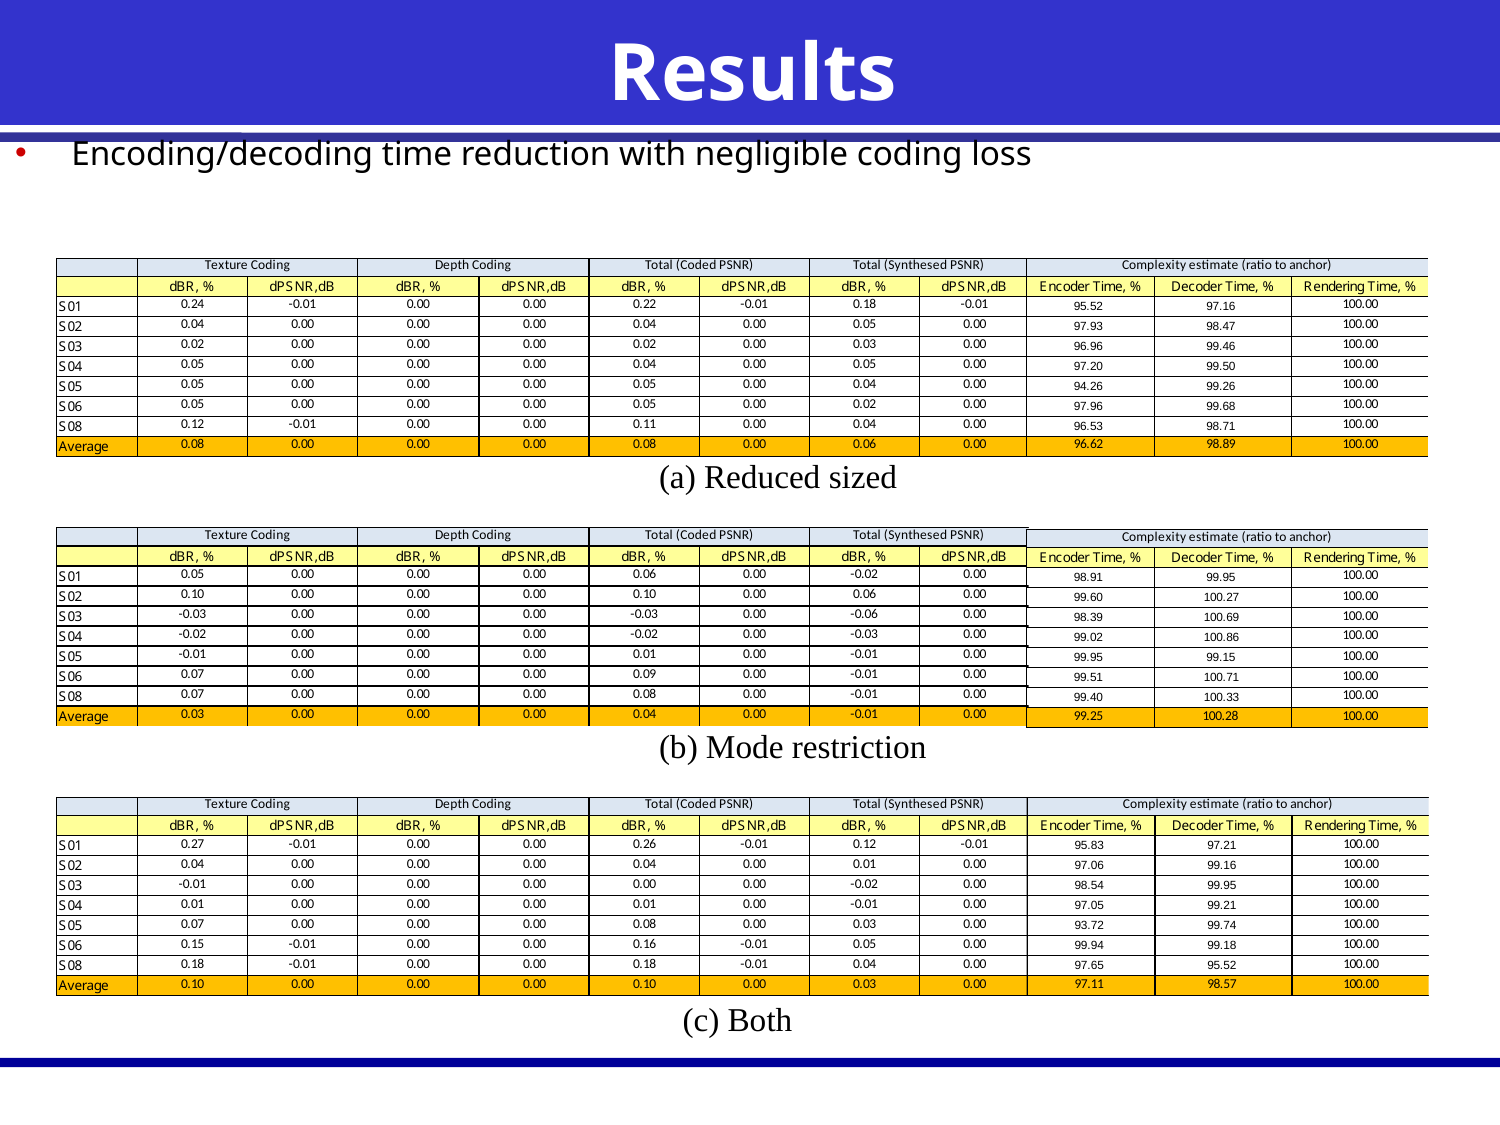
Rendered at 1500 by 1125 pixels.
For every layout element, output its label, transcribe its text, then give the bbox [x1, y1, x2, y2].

text_box (c) Both [667, 1005, 985, 1046]
title Results [46, 12, 1460, 125]
picture [55, 796, 1430, 997]
picture [55, 257, 1430, 458]
picture [55, 527, 1430, 729]
list Encoding/decoding time reduction with negligible coding loss [0, 125, 1500, 1038]
text_box (b) Mode restriction [644, 735, 961, 773]
text_box (a) Reduced sized [644, 466, 961, 503]
